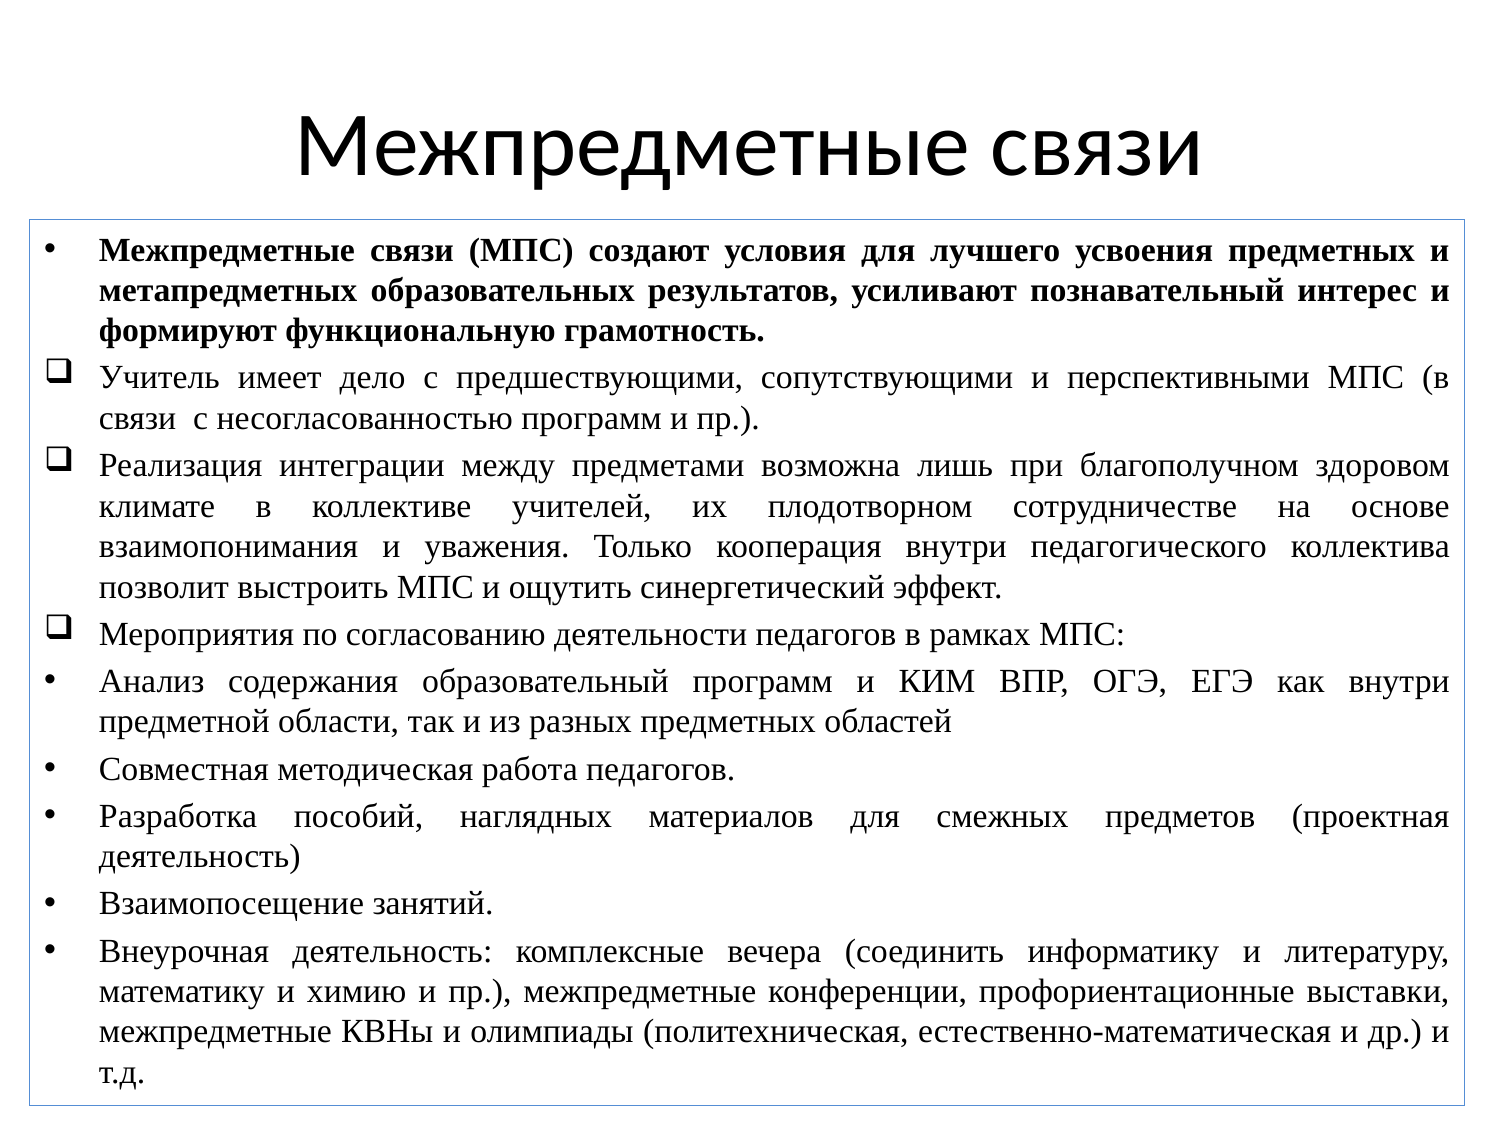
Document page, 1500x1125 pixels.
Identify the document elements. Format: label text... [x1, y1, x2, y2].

text_box Межпредметные связи (МПС) создают условия для лучшего усвоения предметных и метапредметных образовательных результатов, усиливают познавательный интерес и формируют функциональную грамотность. Учитель имеет дело с предшествующими, сопутствующими и перспективными МПС (в связи с несогласованностью программ и пр.). Реализация интеграции между предметами возможна лишь при благополучном здоровом климате в коллективе учителей, их плодотворном сотрудничестве на основе взаимопонимания и уважения. Только кооперация внутри педагогического коллектива позволит выстроить МПС и ощутить синергетический эффект. Мероприятия по согласованию деятельности педагогов в рамках МПС: Анализ содержания образовательный программ и КИМ ВПР, ОГЭ, ЕГЭ как внутри предметной области, так и из разных предметных областей Совместная методическая работа педагогов. Разработка пособий, наглядных материалов для смежных предметов (проектная деятельность) Взаимопосещение занятий. Внеурочная деятельность: комплексные вечера (соединить информатику и литературу, математику и химию и пр.), межпредметные конференции, профориентационные выставки, межпредметные КВНы и олимпиады (политехническая, естественно-математическая и др.) и т.д. [29, 219, 1465, 1106]
title Межпредметные связи [75, 45, 1425, 219]
